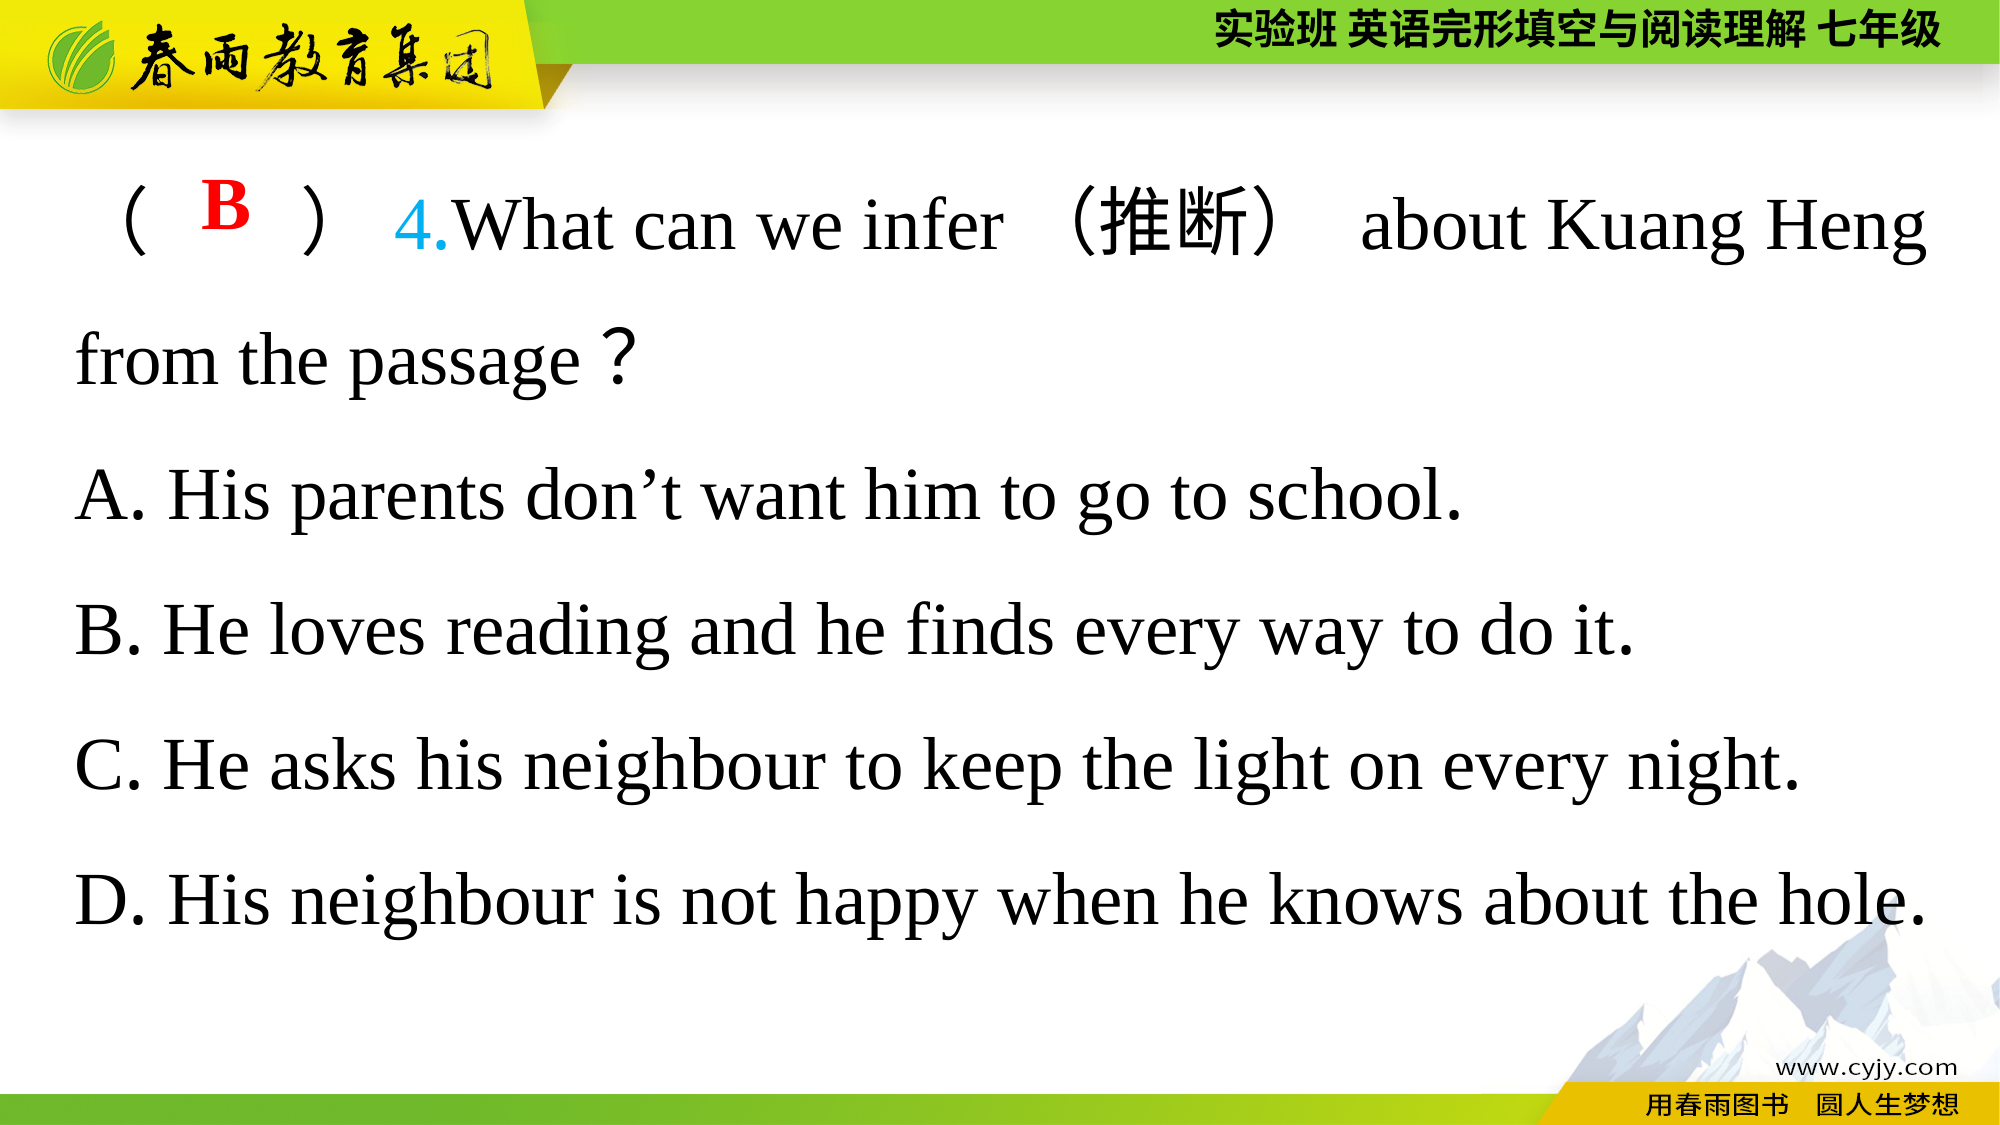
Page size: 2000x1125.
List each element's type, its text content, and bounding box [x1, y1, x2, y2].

text_box B [186, 146, 267, 252]
picture [0, 0, 2000, 1125]
list （ ）4.What can we infer（推断） about Kuang Heng from the passage？ A. His parents don’t want him to go to school. B. He loves reading and he finds every way to do it. C. He asks his neighbour to keep the light on every night. D. His neighbour is not happy when he knows about the hole. [59, 122, 1944, 1092]
